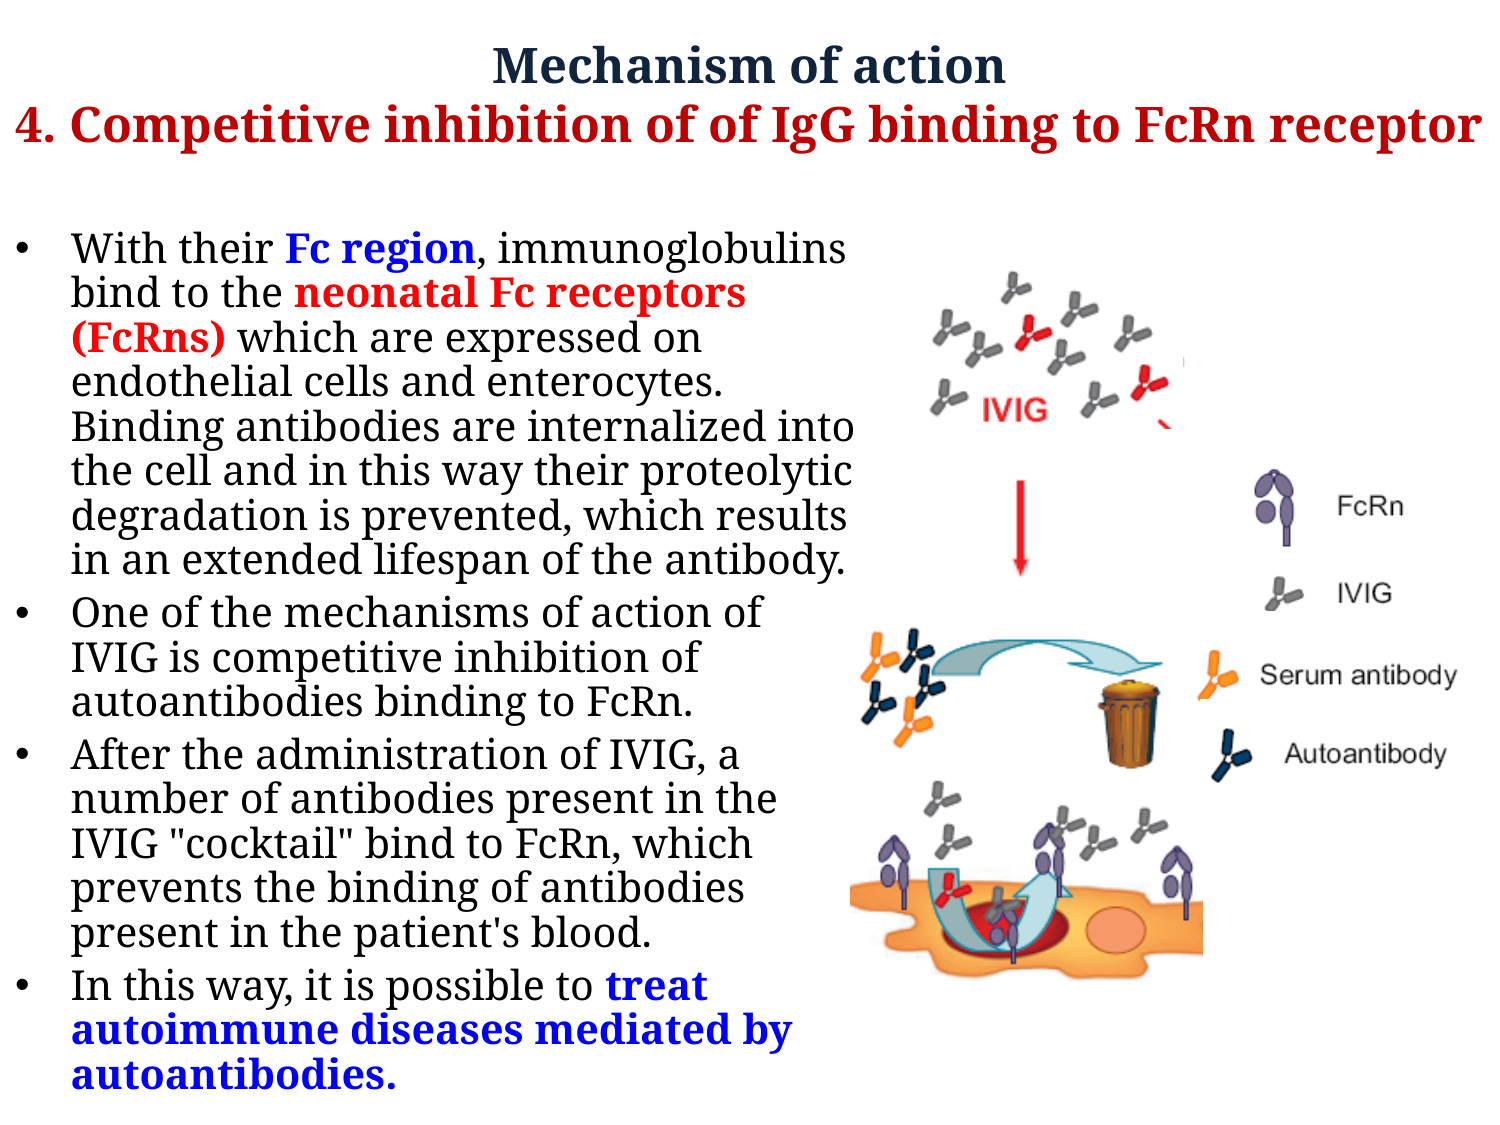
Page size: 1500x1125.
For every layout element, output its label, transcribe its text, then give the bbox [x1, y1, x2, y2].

picture [1237, 437, 1473, 611]
picture [887, 199, 1185, 430]
picture [849, 612, 1500, 1013]
picture [974, 474, 1078, 608]
list With their Fc region, immunoglobulins bind to the neonatal Fc receptors (FcRns) which are expressed on endothelial cells and enterocytes. Binding antibodies are internalized into the cell and in this way their proteolytic degradation is prevented, which results in an extended lifespan of the antibody. One of the mechanisms of action of IVIG is competitive inhibition of autoantibodies binding to FcRn. After the administration of IVIG, a number of antibodies present in the IVIG "cocktail" bind to FcRn, which prevents the binding of antibodies present in the patient's blood. In this way, it is possible to treat autoimmune diseases mediated by autoantibodies. [0, 220, 875, 1125]
title Mechanism of action 4. Competitive inhibition of of IgG binding to FcRn receptor [0, 0, 1500, 188]
